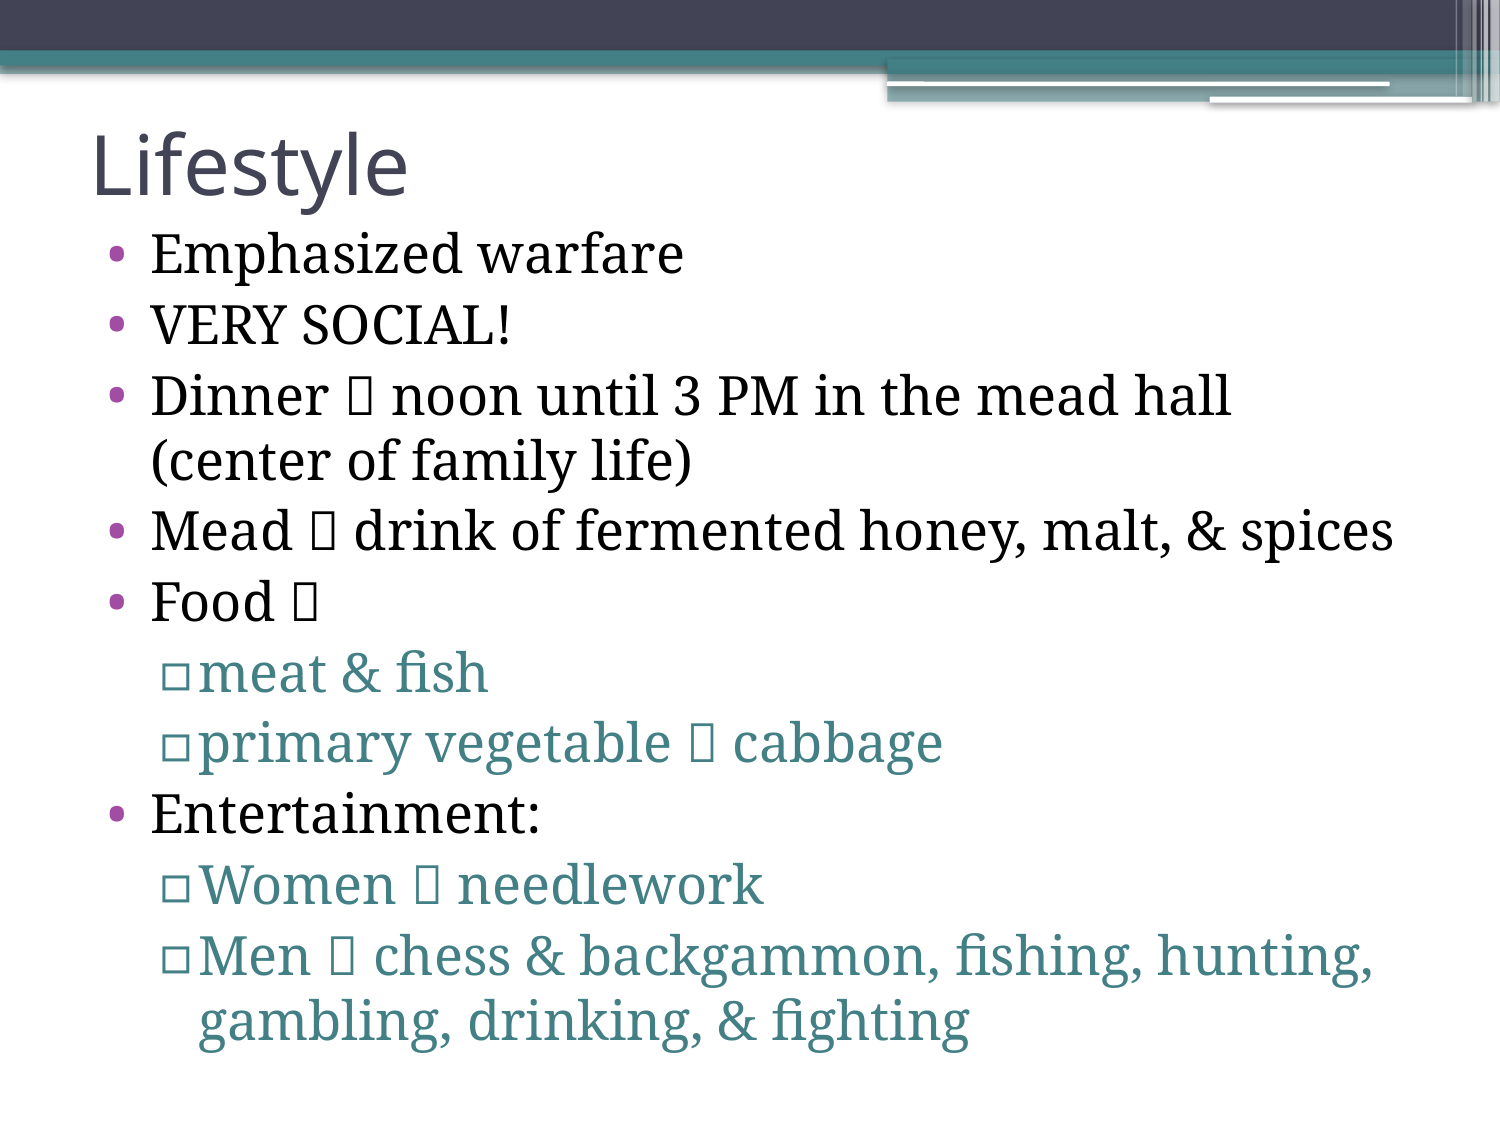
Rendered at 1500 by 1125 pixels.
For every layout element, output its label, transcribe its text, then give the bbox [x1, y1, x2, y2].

title Lifestyle [75, 75, 1425, 212]
list Emphasized warfare VERY SOCIAL! Dinner  noon until 3 PM in the mead hall (center of family life) Mead  drink of fermented honey, malt, & spices Food  meat & fish primary vegetable  cabbage Entertainment: Women  needlework Men  chess & backgammon, fishing, hunting, gambling, drinking, & fighting [75, 212, 1425, 1079]
